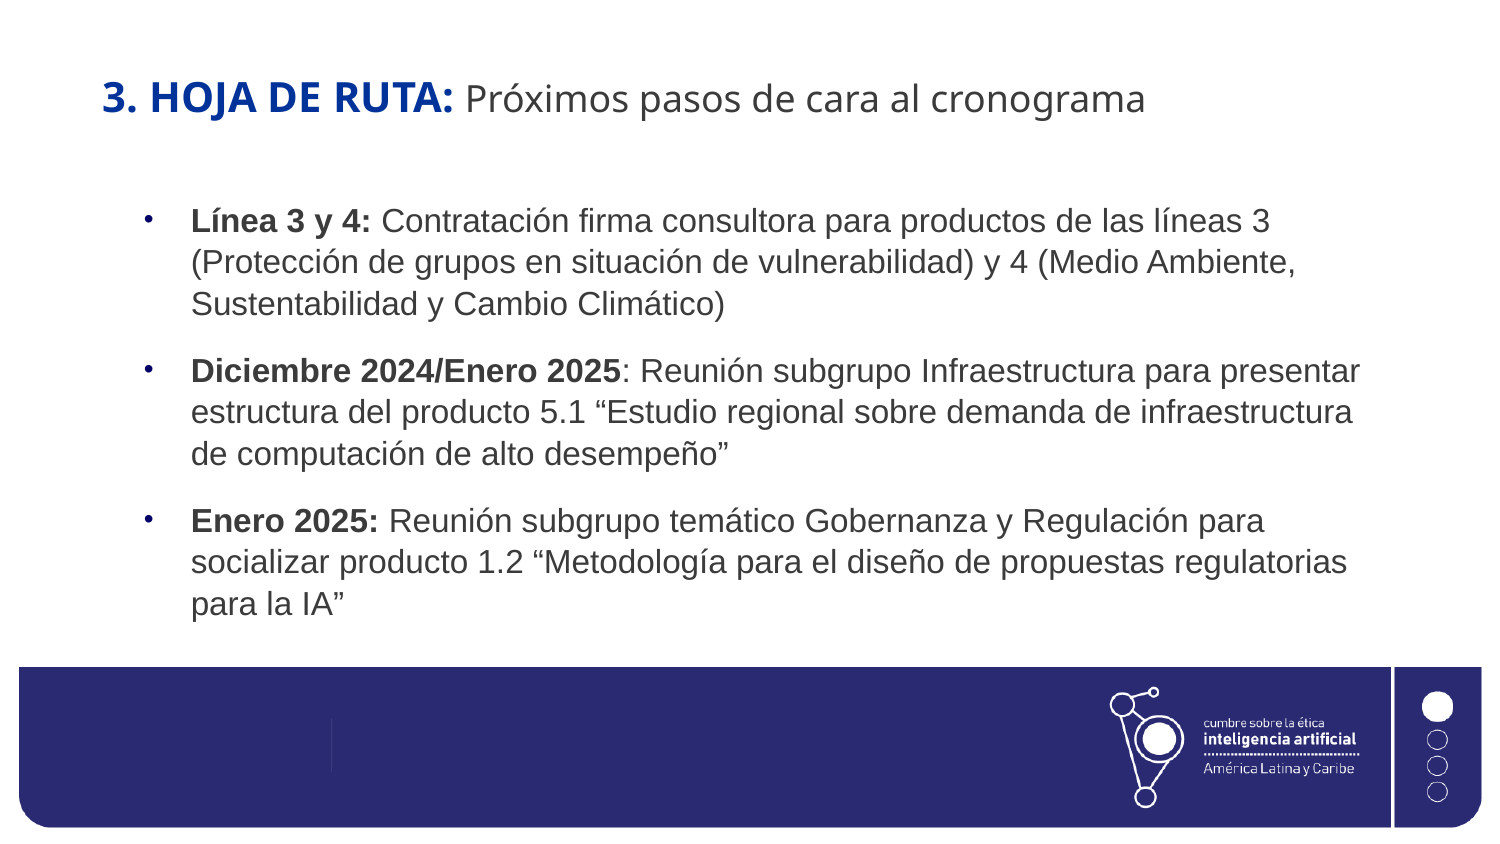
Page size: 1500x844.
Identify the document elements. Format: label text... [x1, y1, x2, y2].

text_box 3. HOJA DE RUTA: Próximos pasos de cara al cronograma [87, 48, 1496, 182]
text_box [0, 667, 1500, 844]
text_box [61, 59, 1434, 666]
text_box Línea 3 y 4: Contratación firma consultora para productos de las líneas 3 (Protección de grupos en situación de vulnerabilidad) y 4 (Medio Ambiente, Sustentabilidad y Cambio Climático) Diciembre 2024/Enero 2025: Reunión subgrupo Infraestructura para presentar estructura del producto 5.1 “Estudio regional sobre demanda de infraestructura de computación de alto desempeño” Enero 2025: Reunión subgrupo temático Gobernanza y Regulación para socializar producto 1.2 “Metodología para el diseño de propuestas regulatorias para la IA” [87, 189, 1413, 630]
